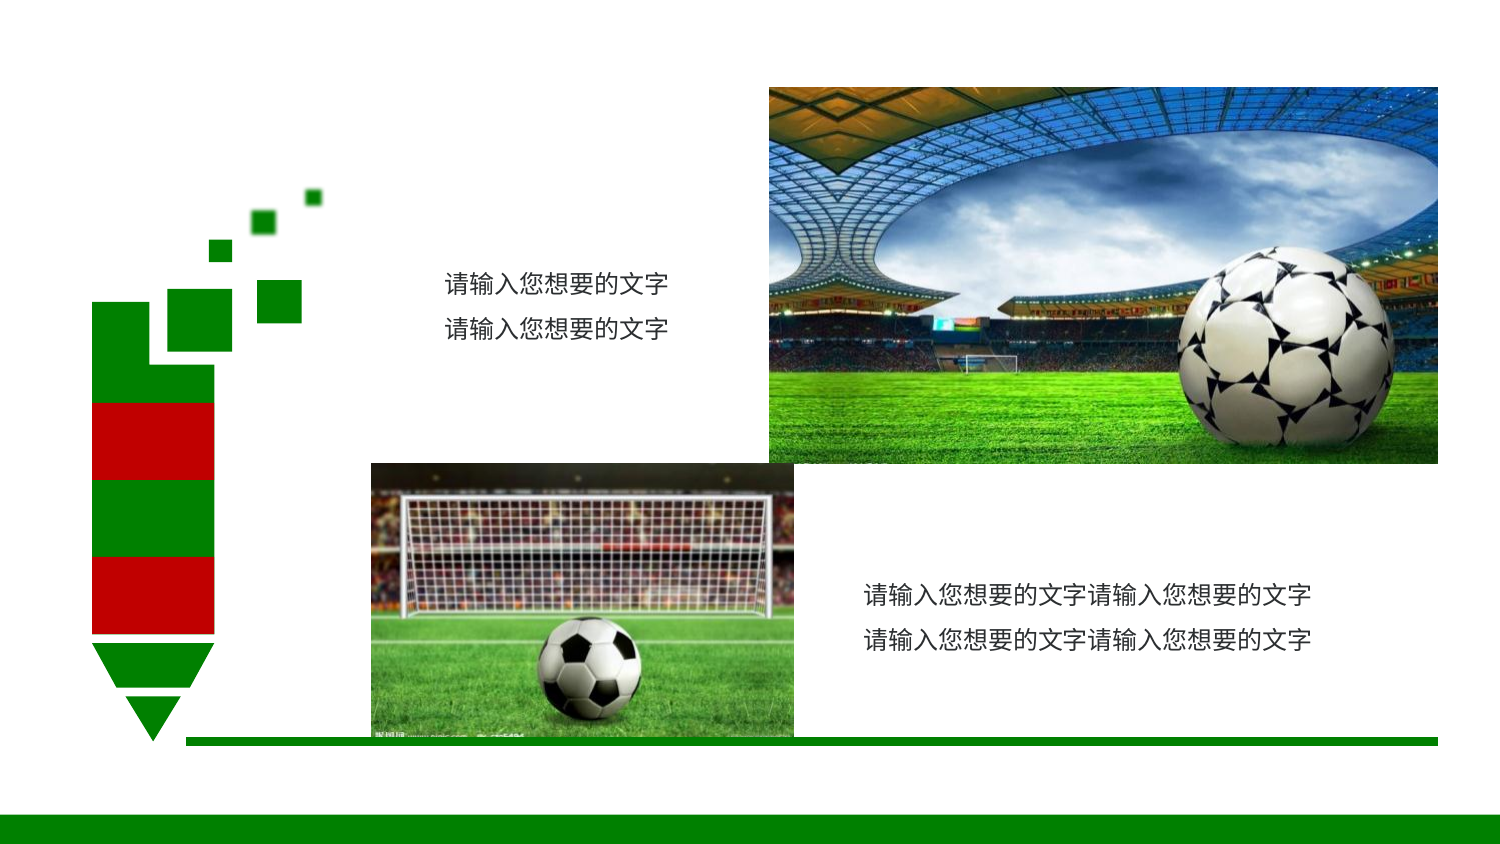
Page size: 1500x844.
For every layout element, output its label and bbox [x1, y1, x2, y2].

text_box [91, 185, 1439, 742]
text_box [0, 814, 1500, 844]
picture [769, 87, 1439, 185]
